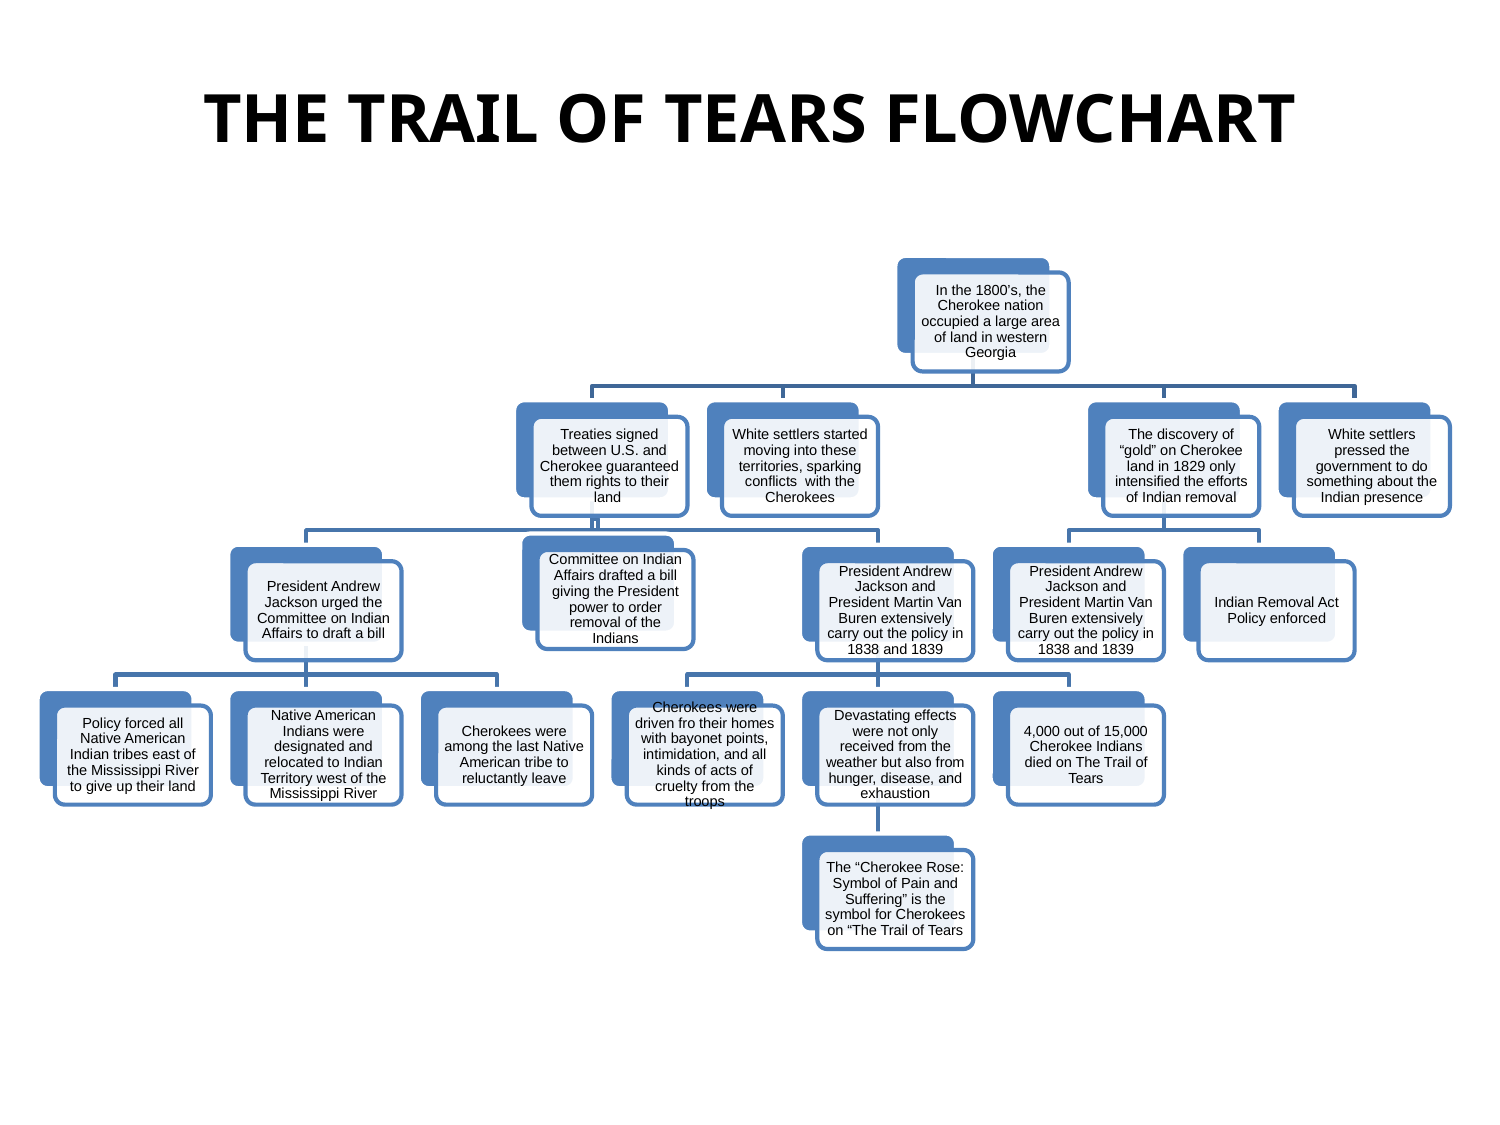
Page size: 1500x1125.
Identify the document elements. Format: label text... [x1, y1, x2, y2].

title THE TRAIL OF TEARS FLOWCHART [75, 45, 1425, 188]
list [37, 199, 1451, 1006]
